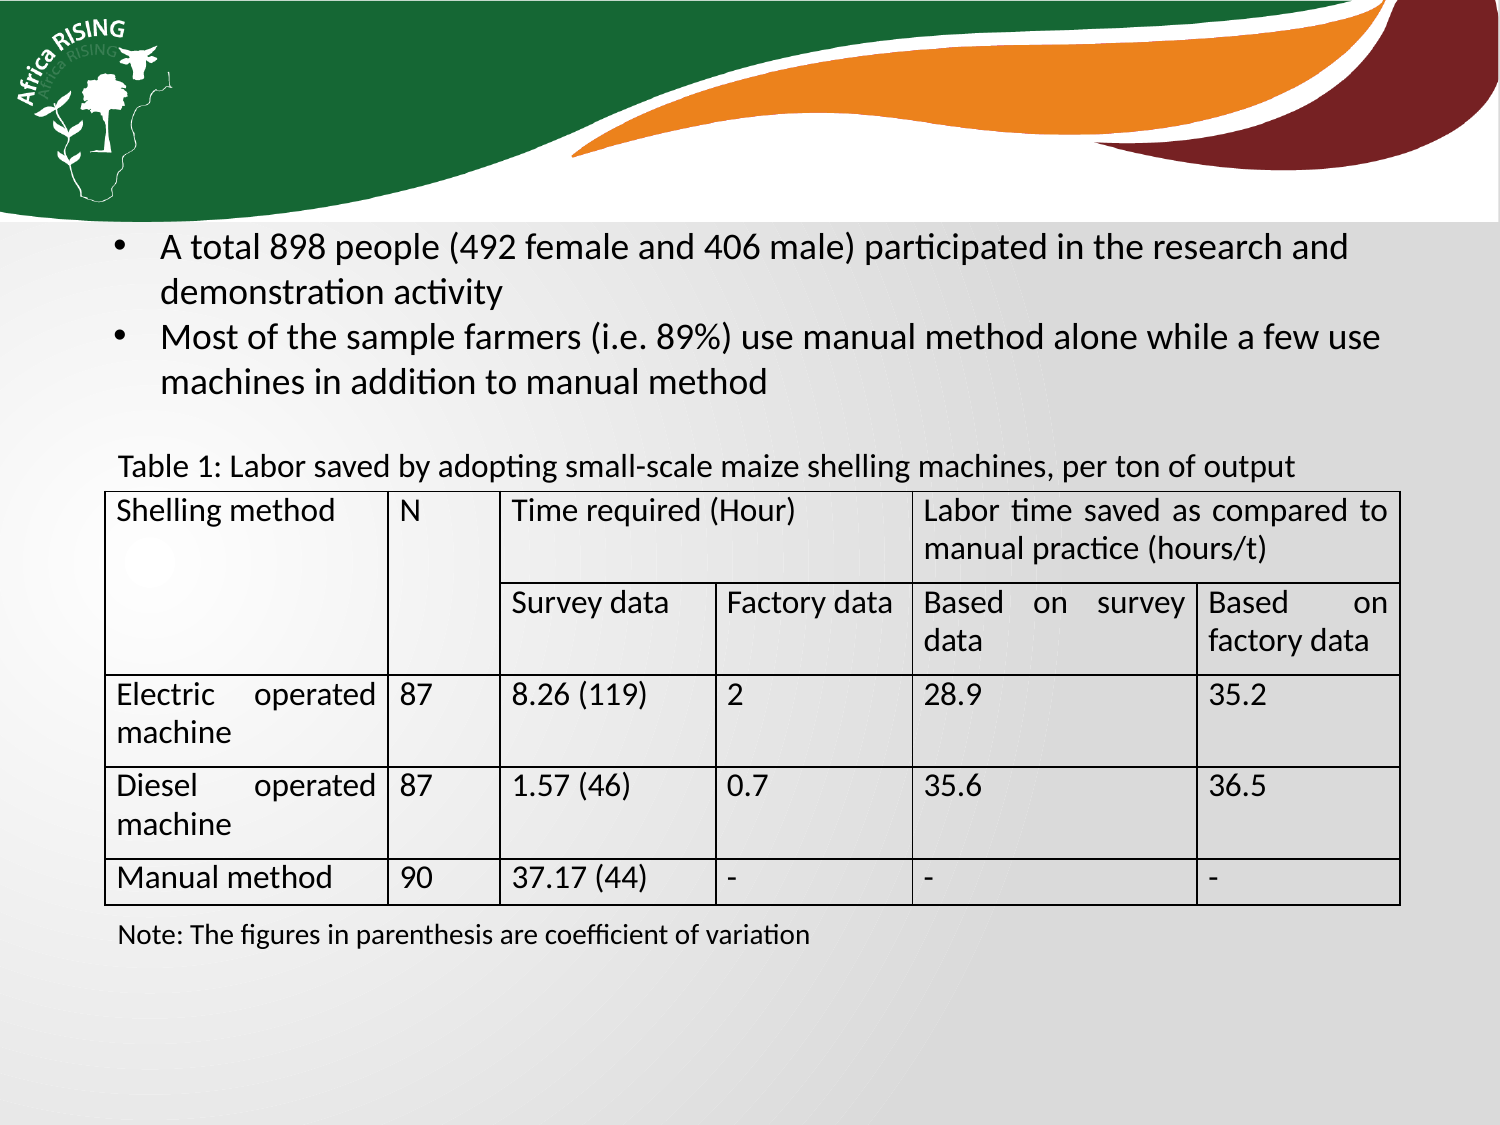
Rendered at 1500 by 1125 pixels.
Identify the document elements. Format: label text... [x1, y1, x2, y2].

table_cell 8.26 (119) [501, 676, 715, 766]
table_cell 90 [389, 860, 499, 904]
table_cell 1.57 (46) [501, 768, 715, 858]
table_header Time required (Hour) [501, 492, 912, 582]
text_box A total 898 people (492 female and 406 male) participated in the research and demonstration activity Most of the sample farmers (i.e. 89%) use manual method alone while a few use machines in addition to manual method [98, 214, 1399, 410]
table_cell 2 [717, 676, 912, 766]
table_cell Electric operated machine [106, 676, 387, 766]
table_cell Manual method [106, 860, 387, 904]
table_cell 87 [389, 676, 499, 766]
table_cell Factory data [717, 584, 912, 674]
text_box Note: The figures in parenthesis are coefficient of variation [102, 908, 853, 958]
picture [0, 0, 1499, 222]
table_cell 35.2 [1198, 676, 1399, 766]
table_cell - [913, 860, 1196, 904]
table_header N [389, 492, 499, 674]
table_cell 37.17 (44) [501, 860, 715, 904]
table_cell 36.5 [1198, 768, 1399, 858]
table_header Shelling method [106, 492, 387, 674]
table_cell Based on survey data [913, 584, 1196, 674]
table_cell 0.7 [717, 768, 912, 858]
table_cell Diesel operated machine [106, 768, 387, 858]
table_cell - [717, 860, 912, 904]
table_cell Survey data [501, 584, 715, 674]
table_cell Based on factory data [1198, 584, 1399, 674]
text_box Table 1: Labor saved by adopting small-scale maize shelling machines, per ton of output [102, 437, 1425, 492]
table_cell 28.9 [913, 676, 1196, 766]
table_header Labor time saved as compared to manual practice (hours/t) [913, 492, 1399, 582]
table_cell 35.6 [913, 768, 1196, 858]
table_cell - [1198, 860, 1399, 904]
table_cell 87 [389, 768, 499, 858]
